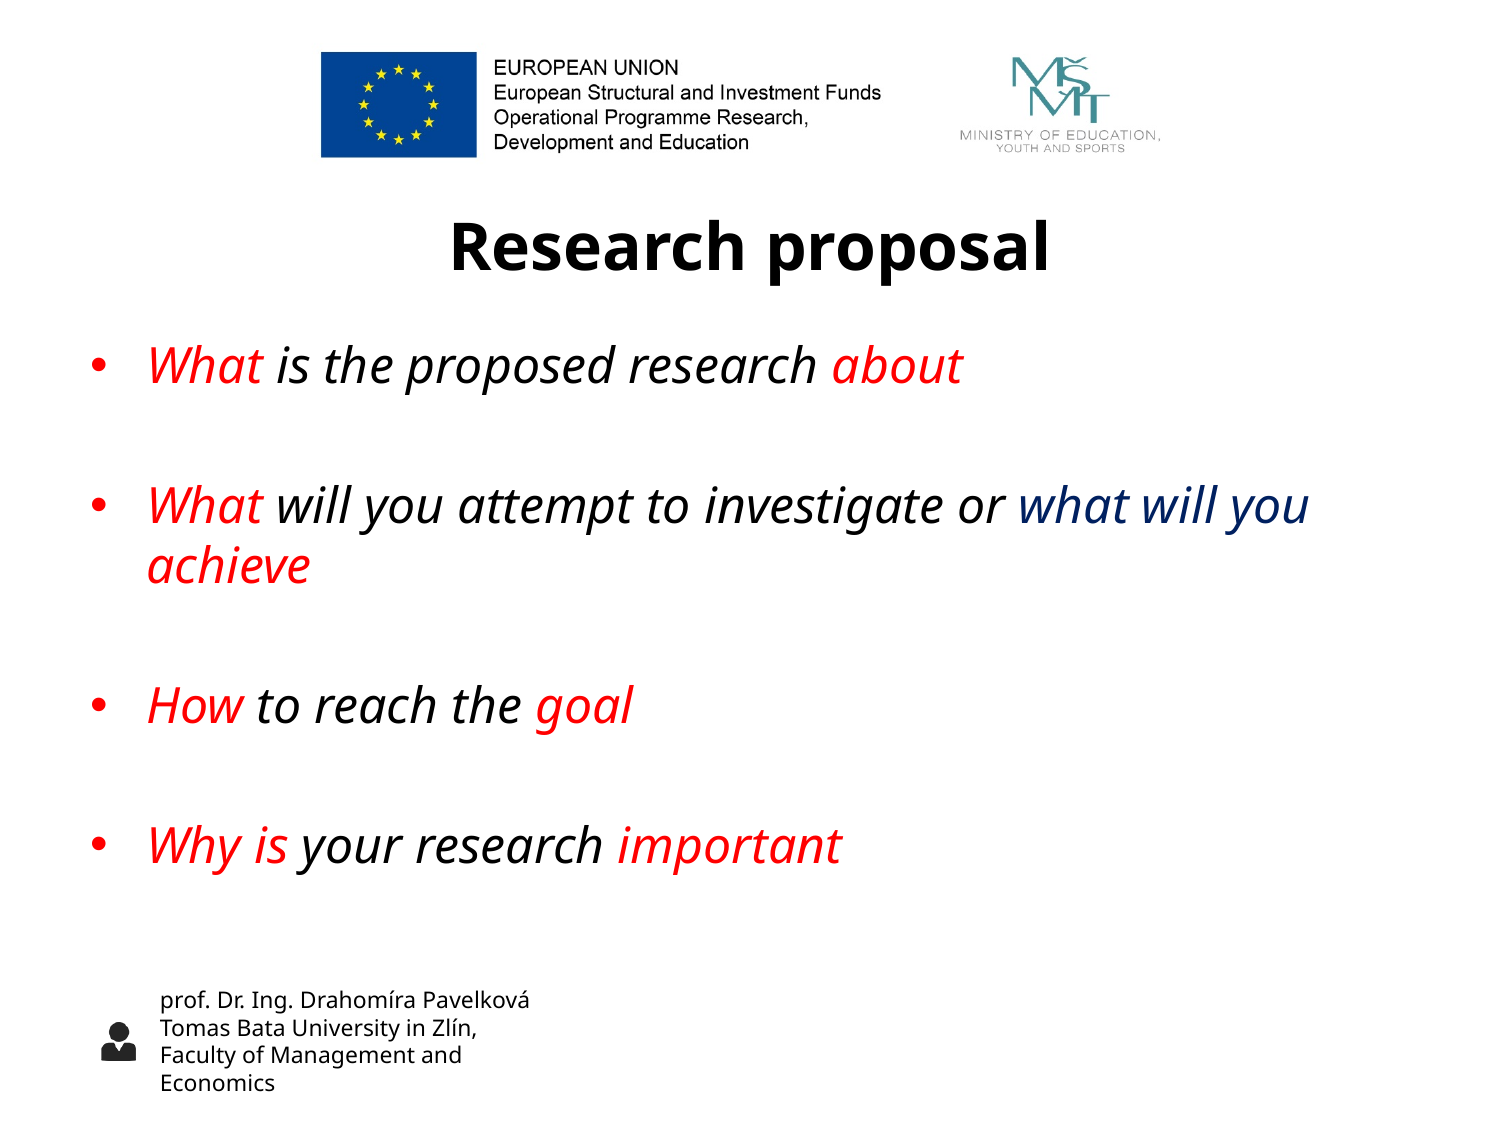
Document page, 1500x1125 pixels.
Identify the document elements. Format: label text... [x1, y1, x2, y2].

footer prof. Dr. Ing. Drahomíra Pavelková Tomas Bata University in Zlín, Faculty of Management and Economics [145, 999, 550, 1083]
list What is the proposed research about What will you attempt to investigate or what will you achieve How to reach the goal Why is your research important [75, 326, 1425, 1005]
picture [101, 1021, 136, 1062]
title Research proposal [75, 196, 1425, 291]
picture [268, 0, 1212, 210]
